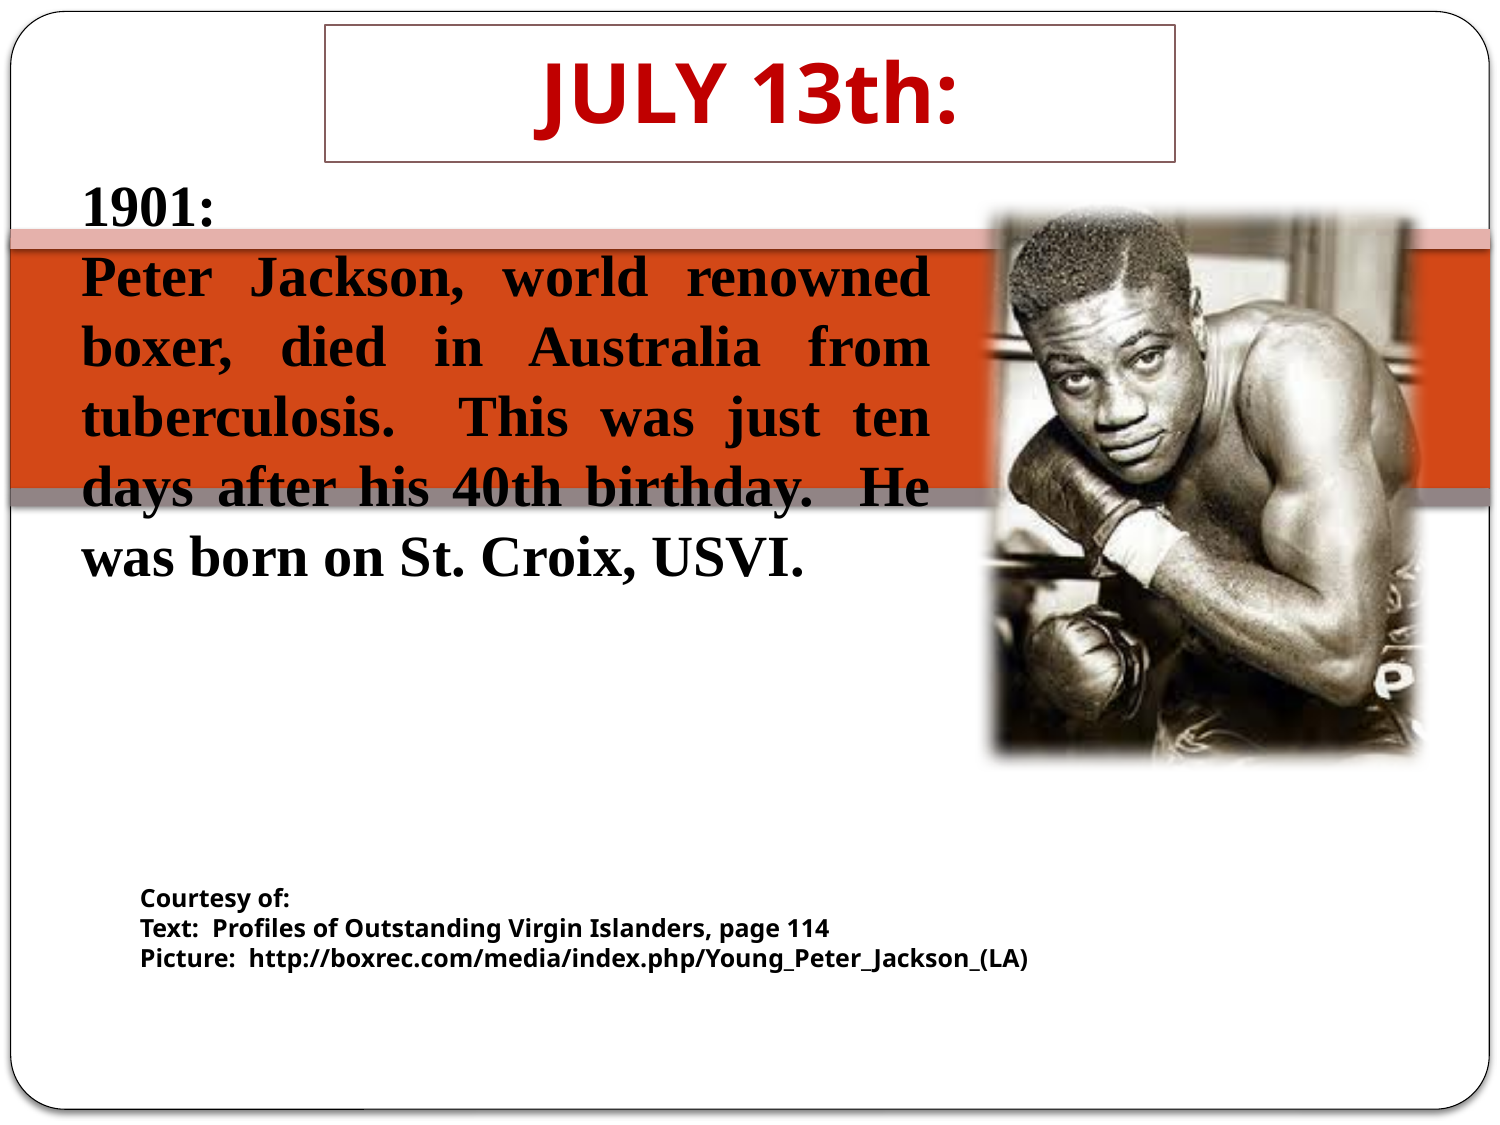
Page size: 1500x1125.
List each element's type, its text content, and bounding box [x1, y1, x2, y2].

text_box Courtesy of: Text: Profiles of Outstanding Virgin Islanders, page 114 Picture: http://boxrec.com/media/index.php/Young_Peter_Jackson_(LA) [124, 875, 1325, 980]
picture [974, 199, 1430, 773]
text_box 1901: Peter Jackson, world renowned boxer, died in Australia from tuberculosis. This was just ten days after his 40th birthday. He was born on St. Croix, USVI. [75, 162, 938, 713]
title JULY 13th: [324, 24, 1176, 163]
